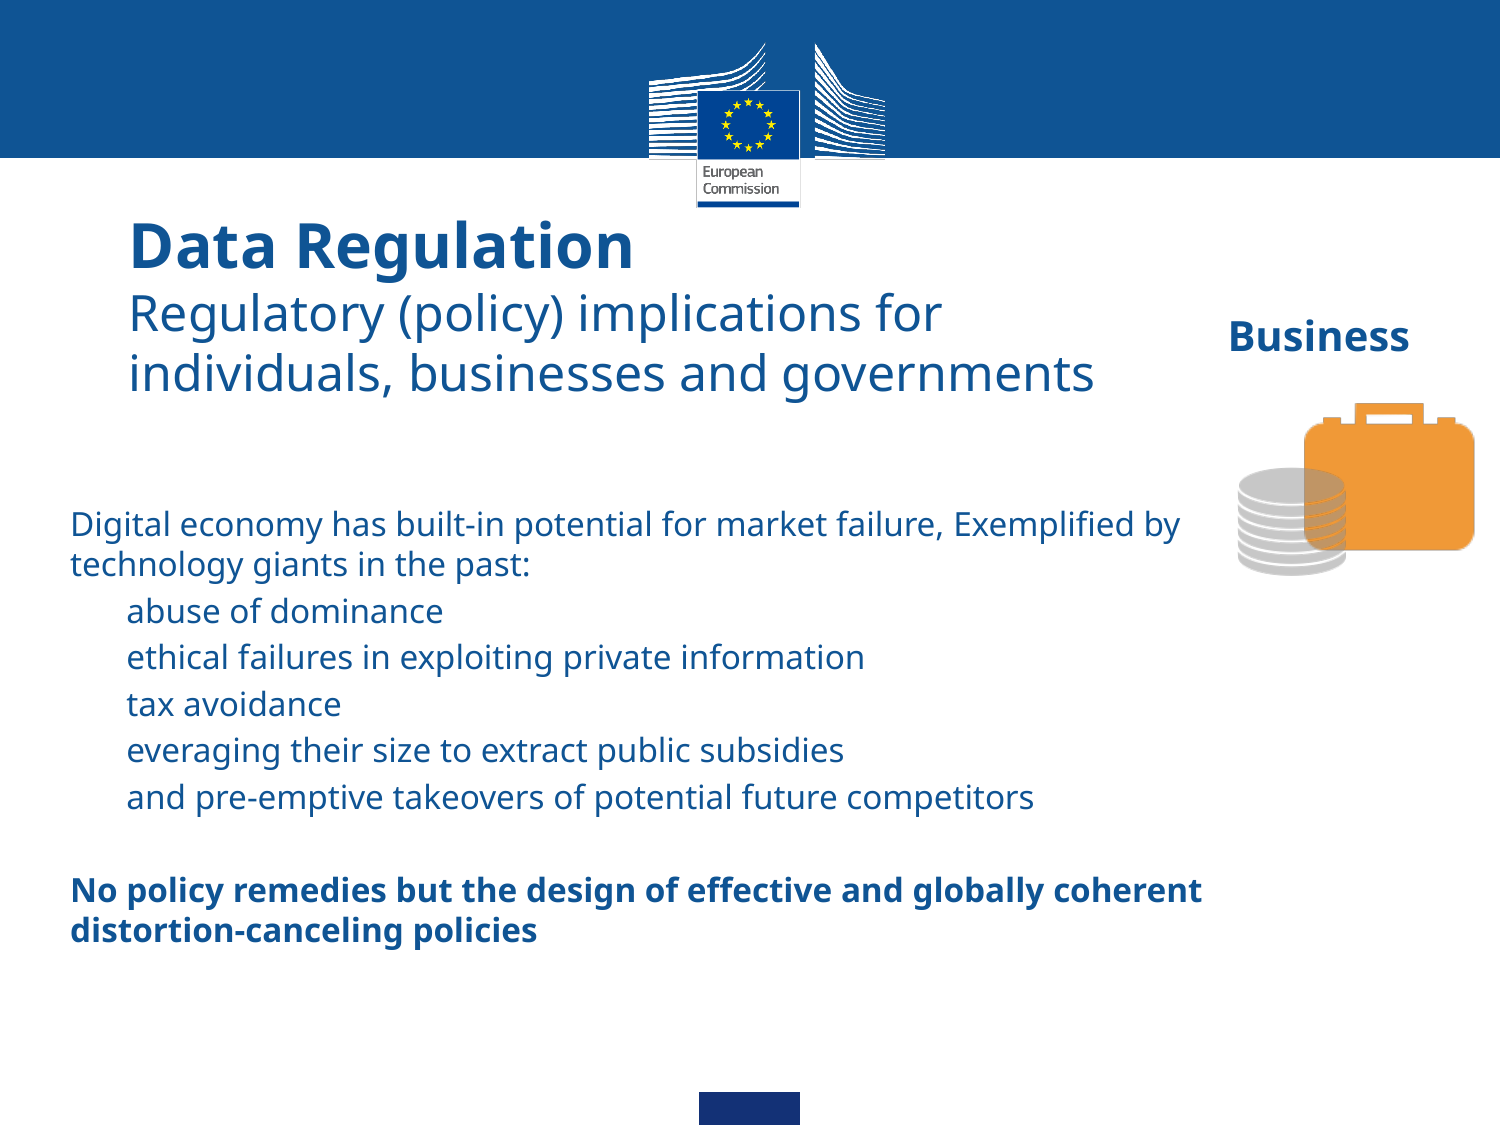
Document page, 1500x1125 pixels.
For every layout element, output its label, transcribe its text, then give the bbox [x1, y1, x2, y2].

text_box Data Regulation Regulatory (policy) implications for individuals, businesses and governments [55, 226, 1199, 381]
picture [649, 42, 885, 208]
list Digital economy has built-in potential for market failure, Exemplified by technology giants in the past: abuse of dominance ethical failures in exploiting private information tax avoidance everaging their size to extract public subsidies and pre-emptive takeovers of potential future competitors No policy remedies but the design of effective and globally coherent distortion-canceling policies [55, 449, 1270, 1040]
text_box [1237, 402, 1476, 577]
text_box Business [1212, 302, 1500, 368]
